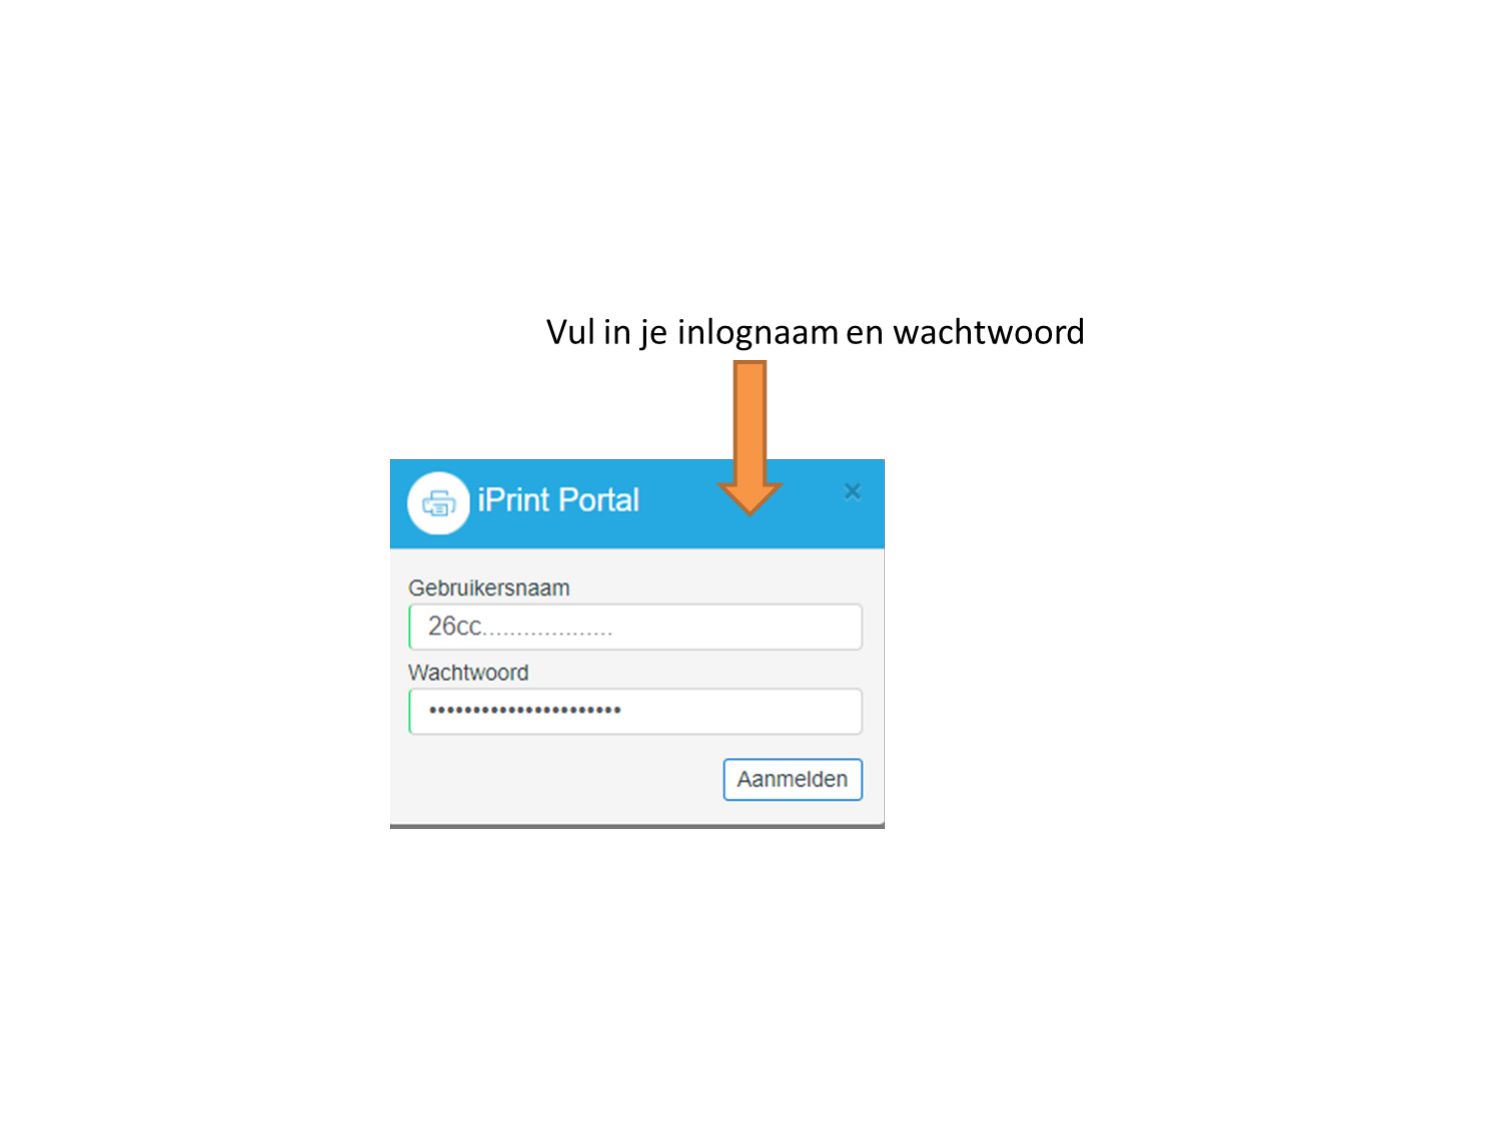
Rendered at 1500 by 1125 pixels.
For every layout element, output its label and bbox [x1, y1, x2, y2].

picture [390, 295, 1110, 830]
